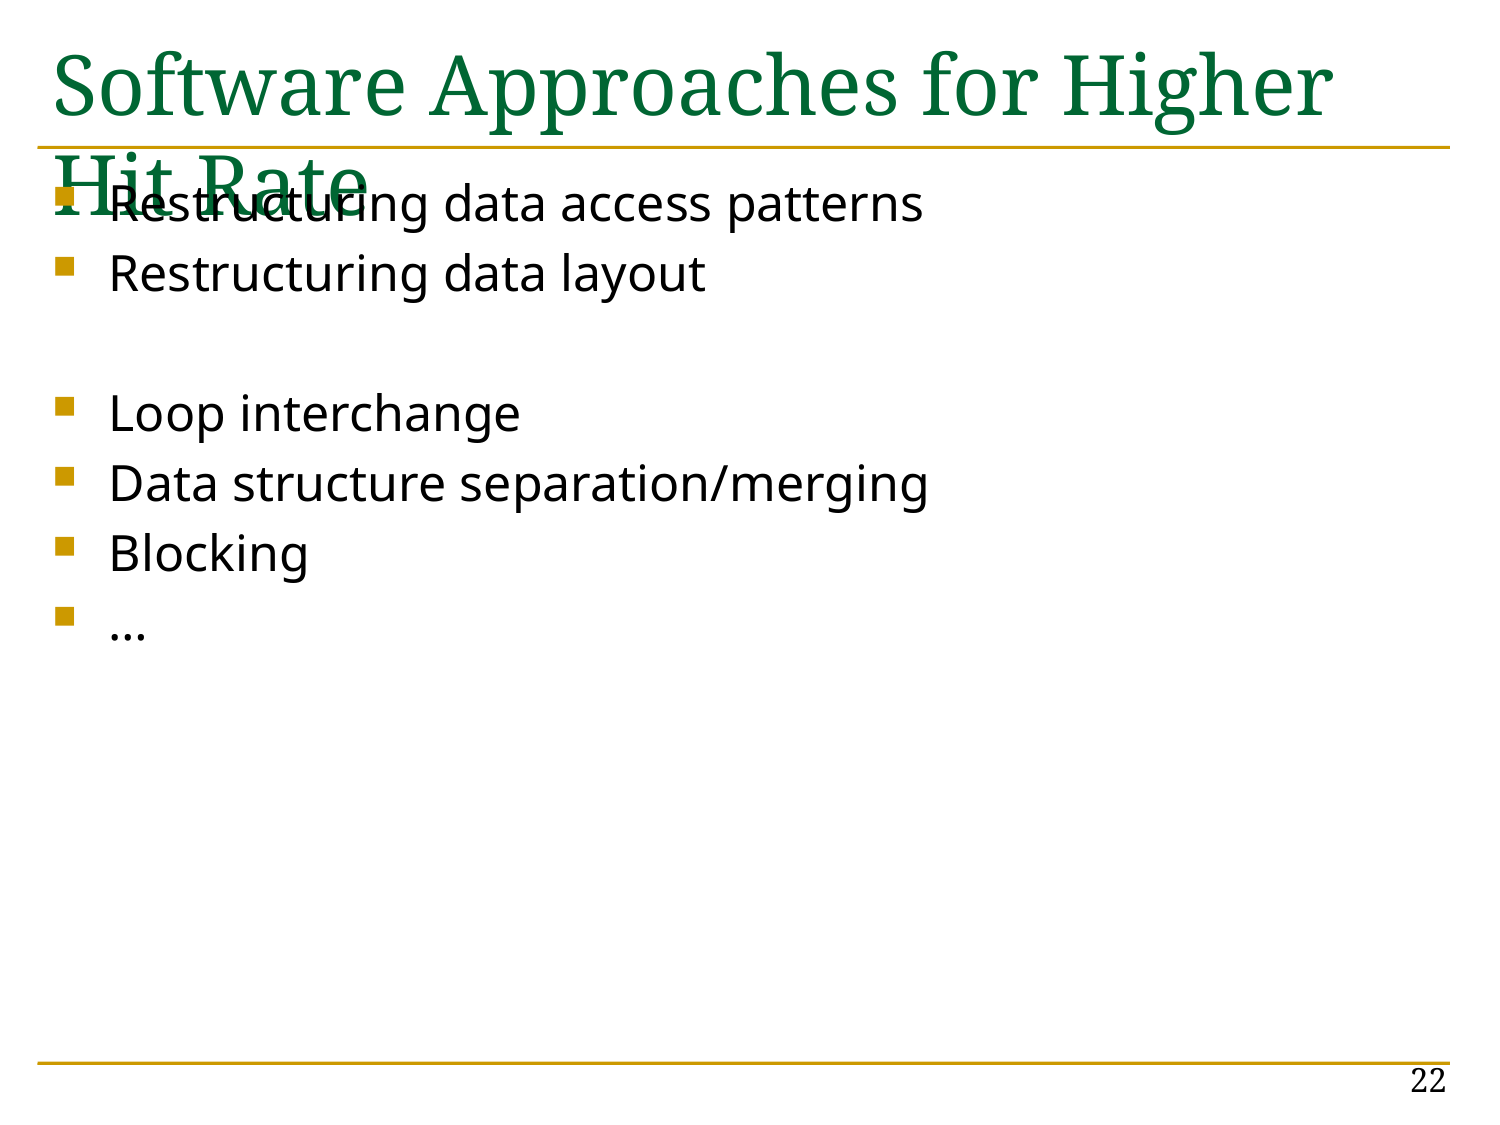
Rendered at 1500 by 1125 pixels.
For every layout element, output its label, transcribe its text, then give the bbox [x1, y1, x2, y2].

list Restructuring data access patterns Restructuring data layout Loop interchange Data structure separation/merging Blocking … [37, 163, 1450, 1016]
slide_number 22 [1111, 1036, 1462, 1112]
title Software Approaches for Higher Hit Rate [37, 24, 1450, 163]
